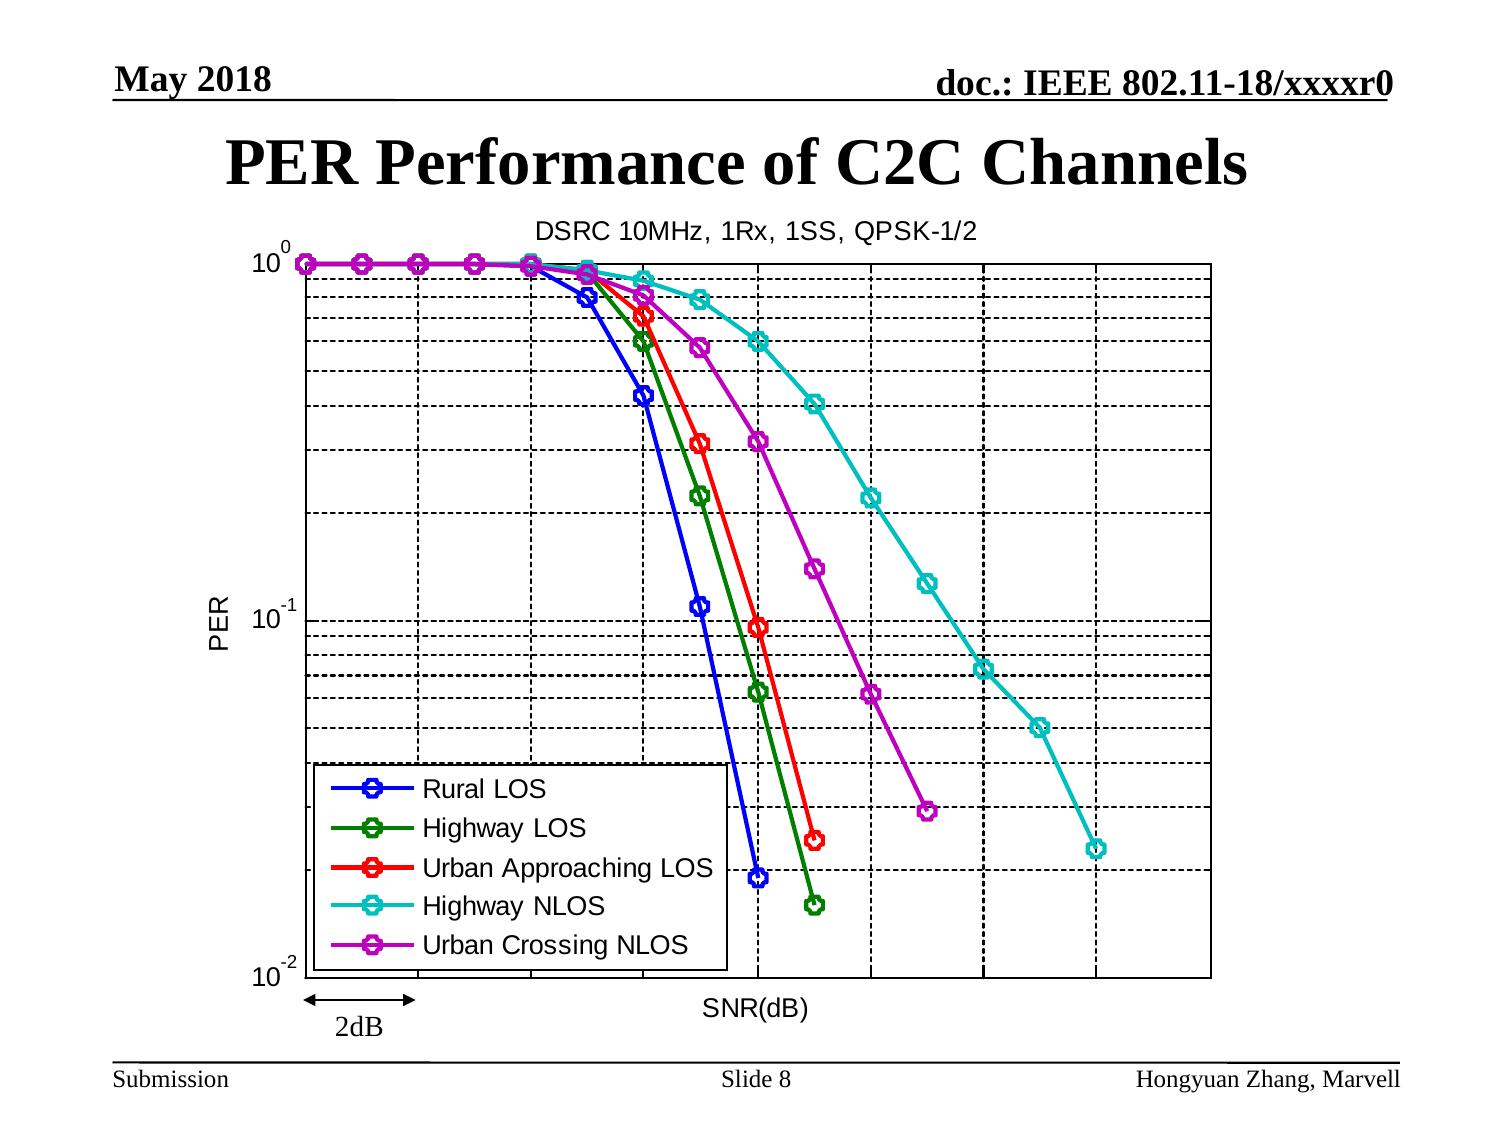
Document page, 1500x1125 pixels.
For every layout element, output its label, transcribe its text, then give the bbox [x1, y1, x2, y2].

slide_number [114, 54, 423, 100]
slide_number Slide 8 [712, 1083, 800, 1123]
title PER Performance of C2C Channels [99, 69, 1375, 245]
footer Hongyuan Zhang, Marvell [878, 1061, 1402, 1093]
picture [153, 196, 1322, 1075]
